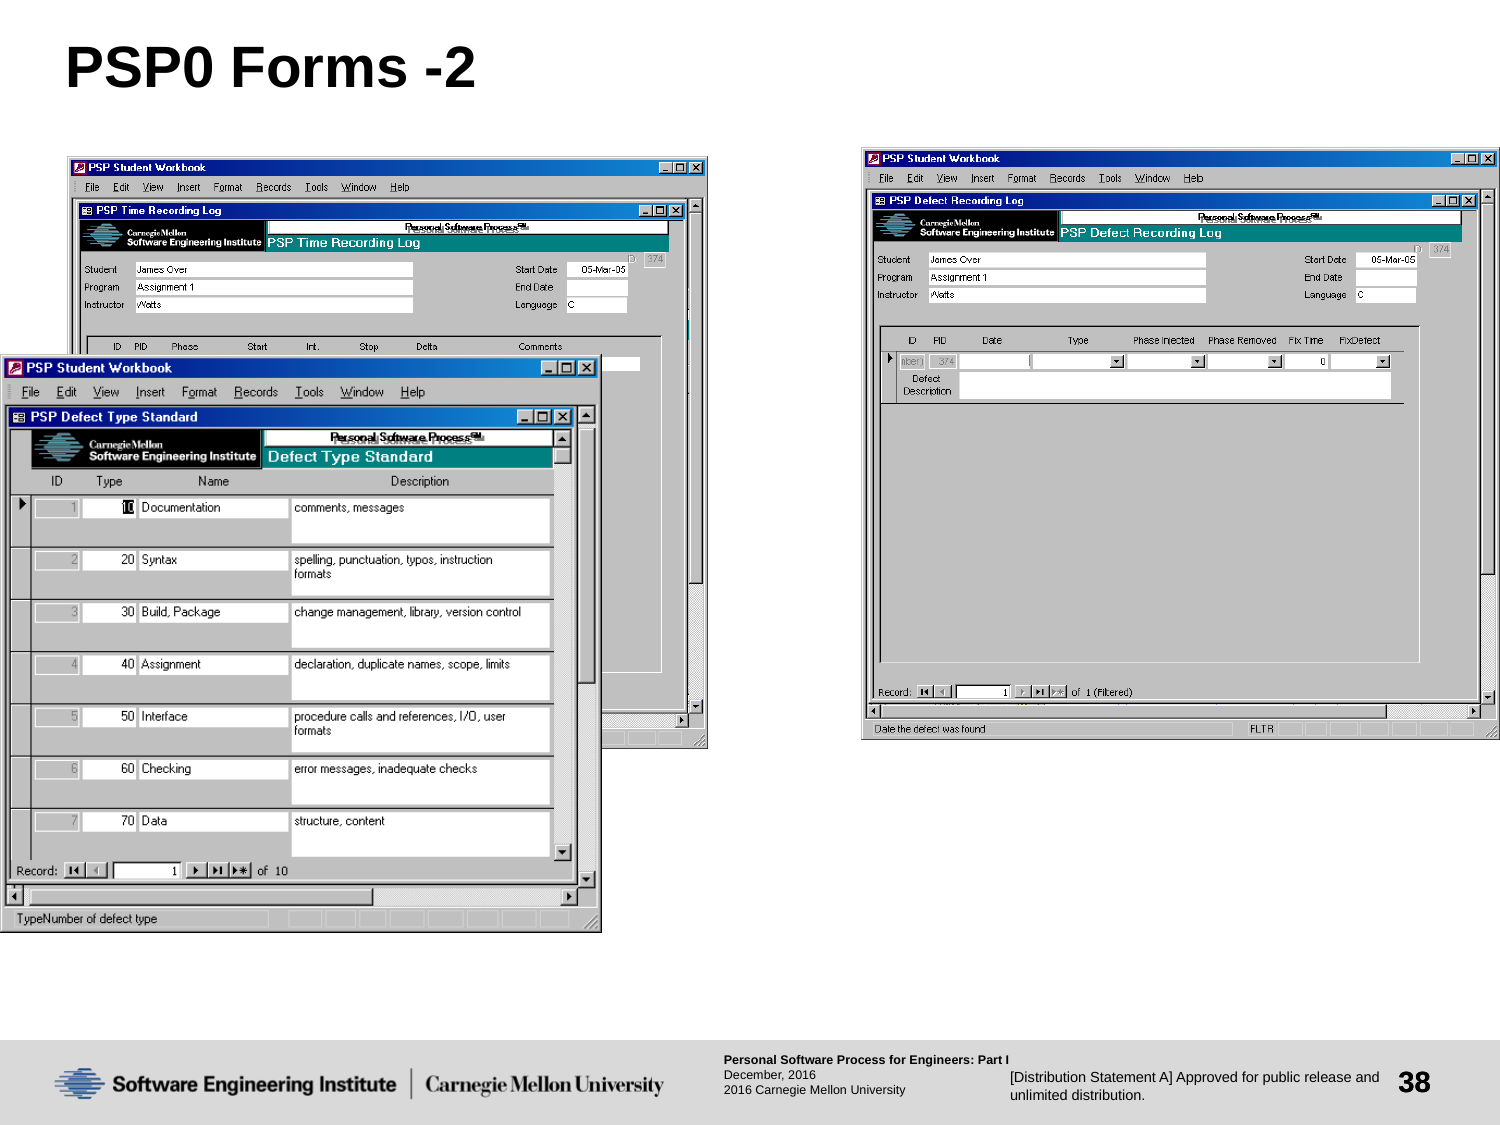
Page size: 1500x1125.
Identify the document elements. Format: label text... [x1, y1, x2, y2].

picture [46, 1061, 673, 1104]
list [0, 354, 601, 933]
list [67, 156, 708, 749]
title PSP0 Forms -2 [65, 37, 1313, 148]
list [861, 147, 1500, 740]
